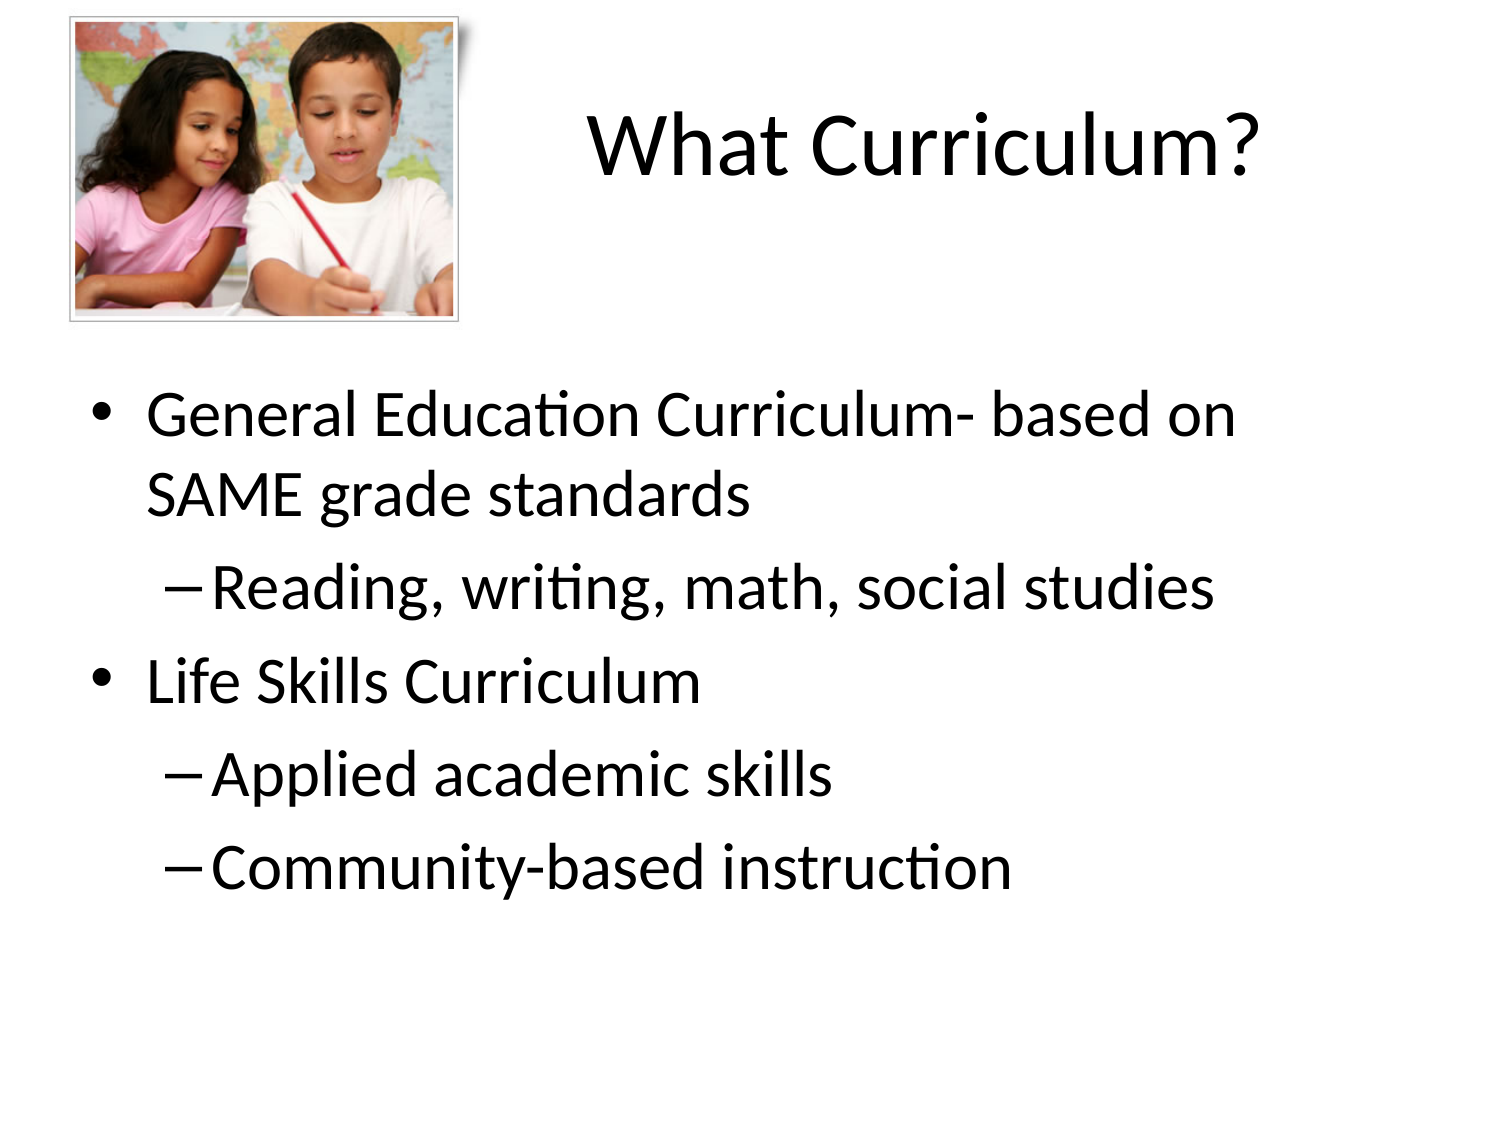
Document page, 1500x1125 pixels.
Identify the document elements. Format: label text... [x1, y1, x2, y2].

list General Education Curriculum- based on SAME grade standards Reading, writing, math, social studies Life Skills Curriculum Applied academic skills Community-based instruction [75, 362, 1425, 1035]
picture [49, 0, 483, 338]
title What Curriculum? [487, 45, 1425, 233]
